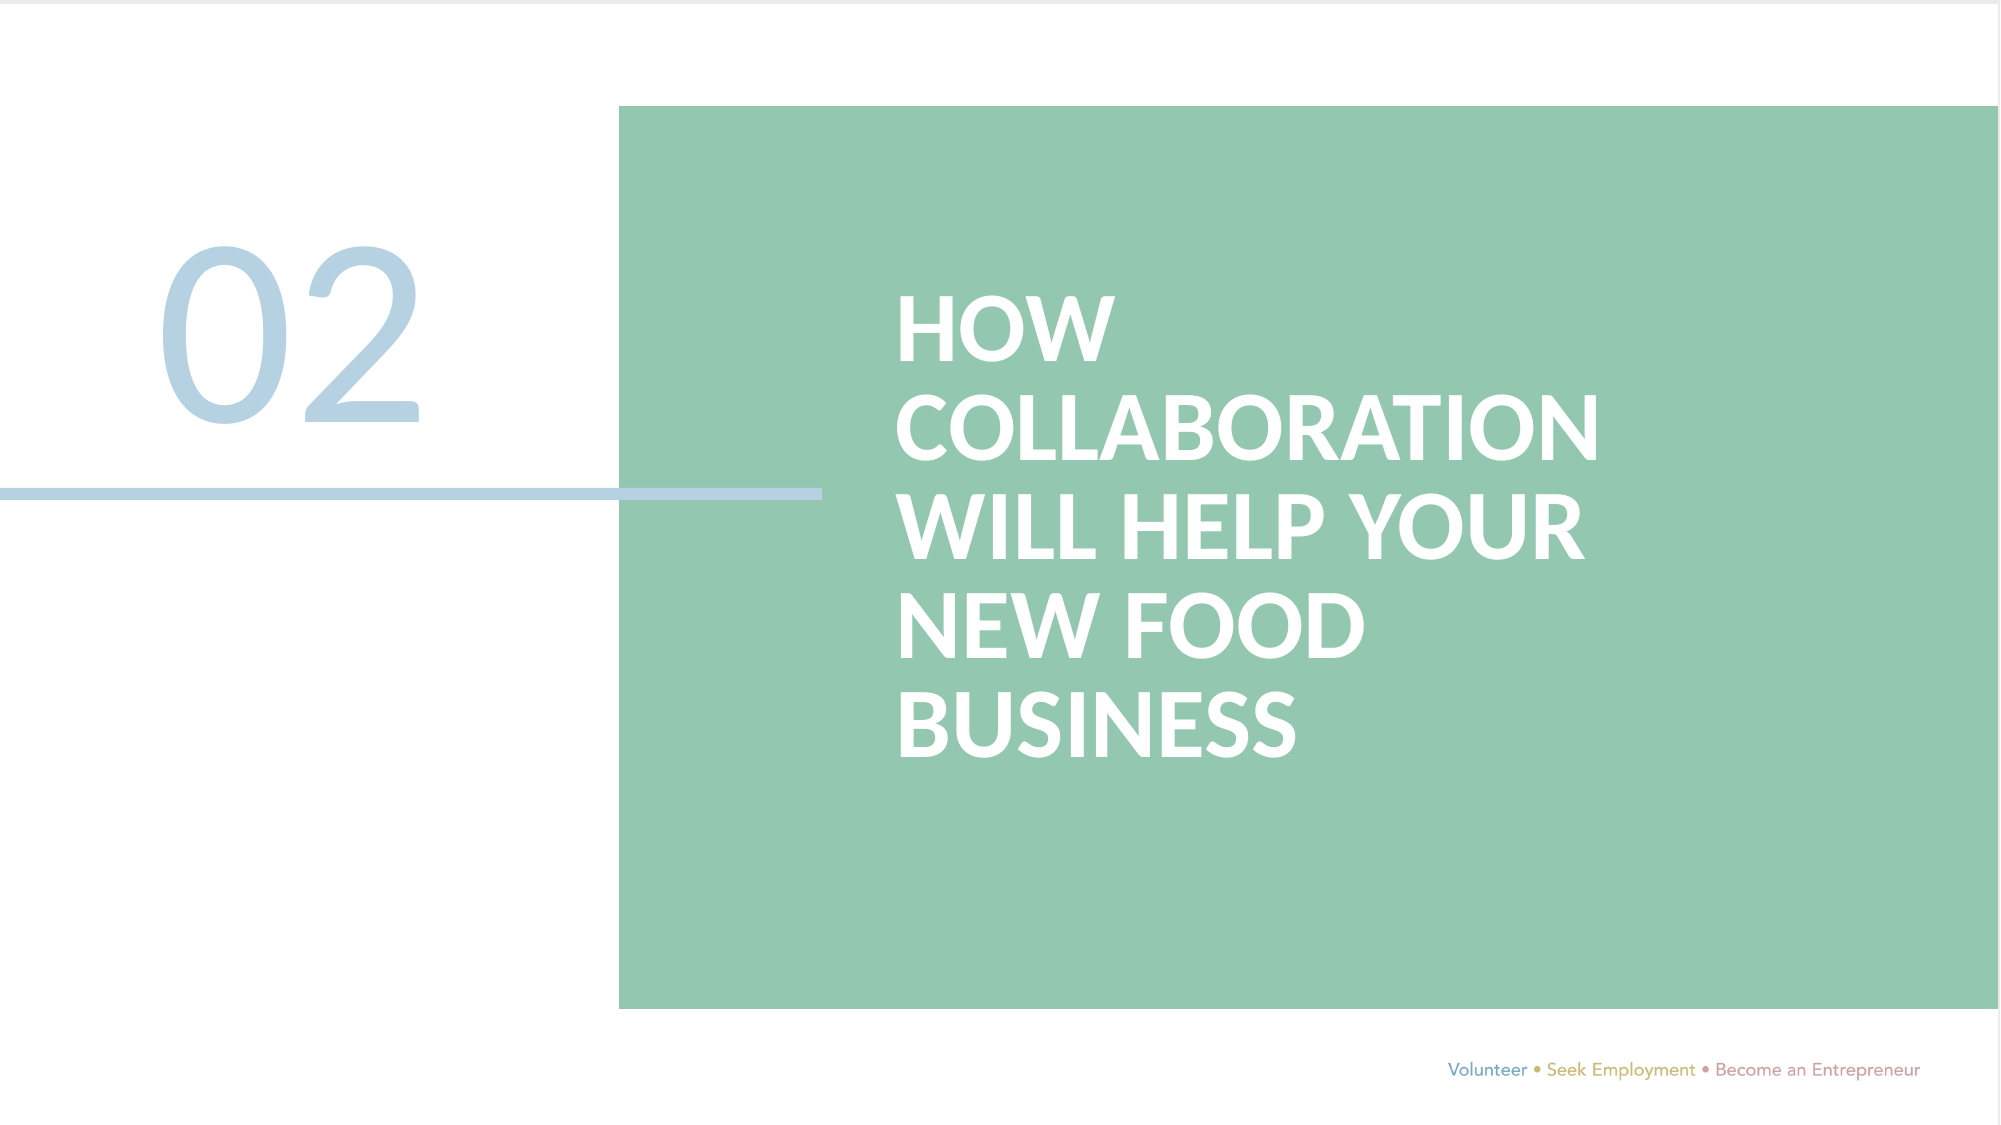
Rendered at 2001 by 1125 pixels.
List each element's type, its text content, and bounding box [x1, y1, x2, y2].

list HOW COLLABORATION WILL HELP YOUR NEW FOOD BUSINESS [880, 274, 1716, 881]
list 02 [141, 180, 481, 277]
picture [1418, 1046, 1971, 1103]
